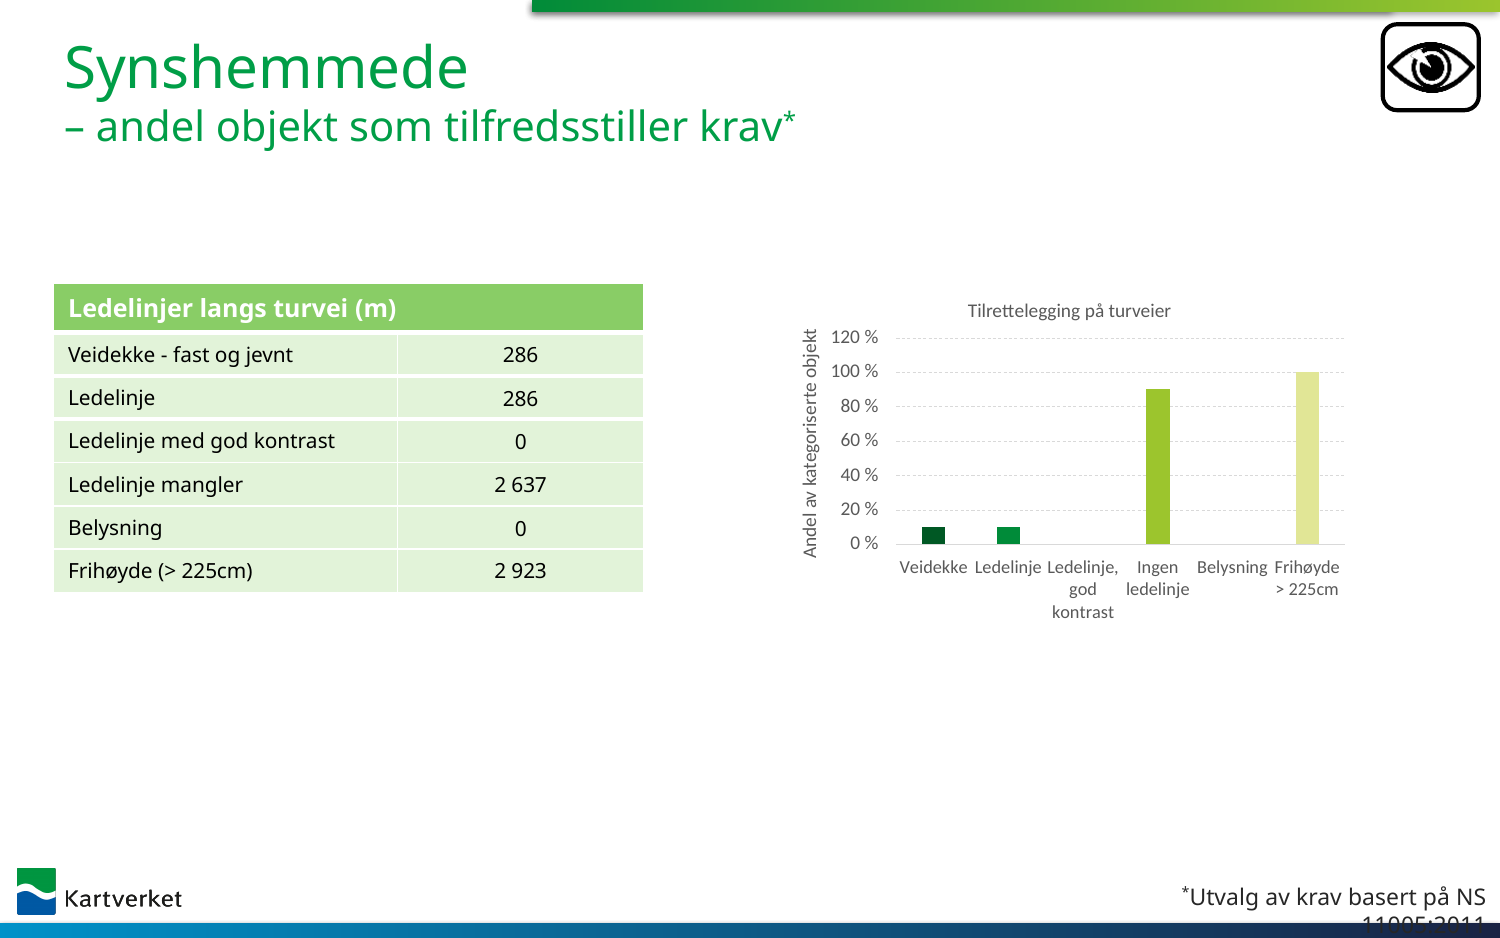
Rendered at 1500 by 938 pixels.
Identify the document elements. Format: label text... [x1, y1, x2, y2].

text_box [1382, 24, 1480, 111]
text_box *Utvalg av krav basert på NS 11005:2011 [1068, 873, 1500, 938]
table_cell 286 [398, 335, 643, 374]
table_cell 0 [398, 421, 643, 462]
table_header Ledelinjer langs turvei (m) [54, 284, 643, 330]
table_cell 2 637 [398, 463, 643, 505]
picture [791, 291, 1348, 630]
text_box Synshemmede – andel objekt som tilfredsstiller krav* [49, 24, 1431, 158]
table_cell Ledelinje [54, 378, 397, 417]
table_cell 2 923 [398, 550, 643, 592]
table_cell Belysning [54, 507, 397, 548]
table_cell Veidekke - fast og jevnt [54, 335, 397, 374]
table_cell 286 [398, 378, 643, 417]
table_cell Ledelinje med god kontrast [54, 421, 397, 462]
table_cell Ledelinje mangler [54, 463, 397, 505]
table_cell Frihøyde (> 225cm) [54, 550, 397, 592]
table_cell 0 [398, 507, 643, 548]
